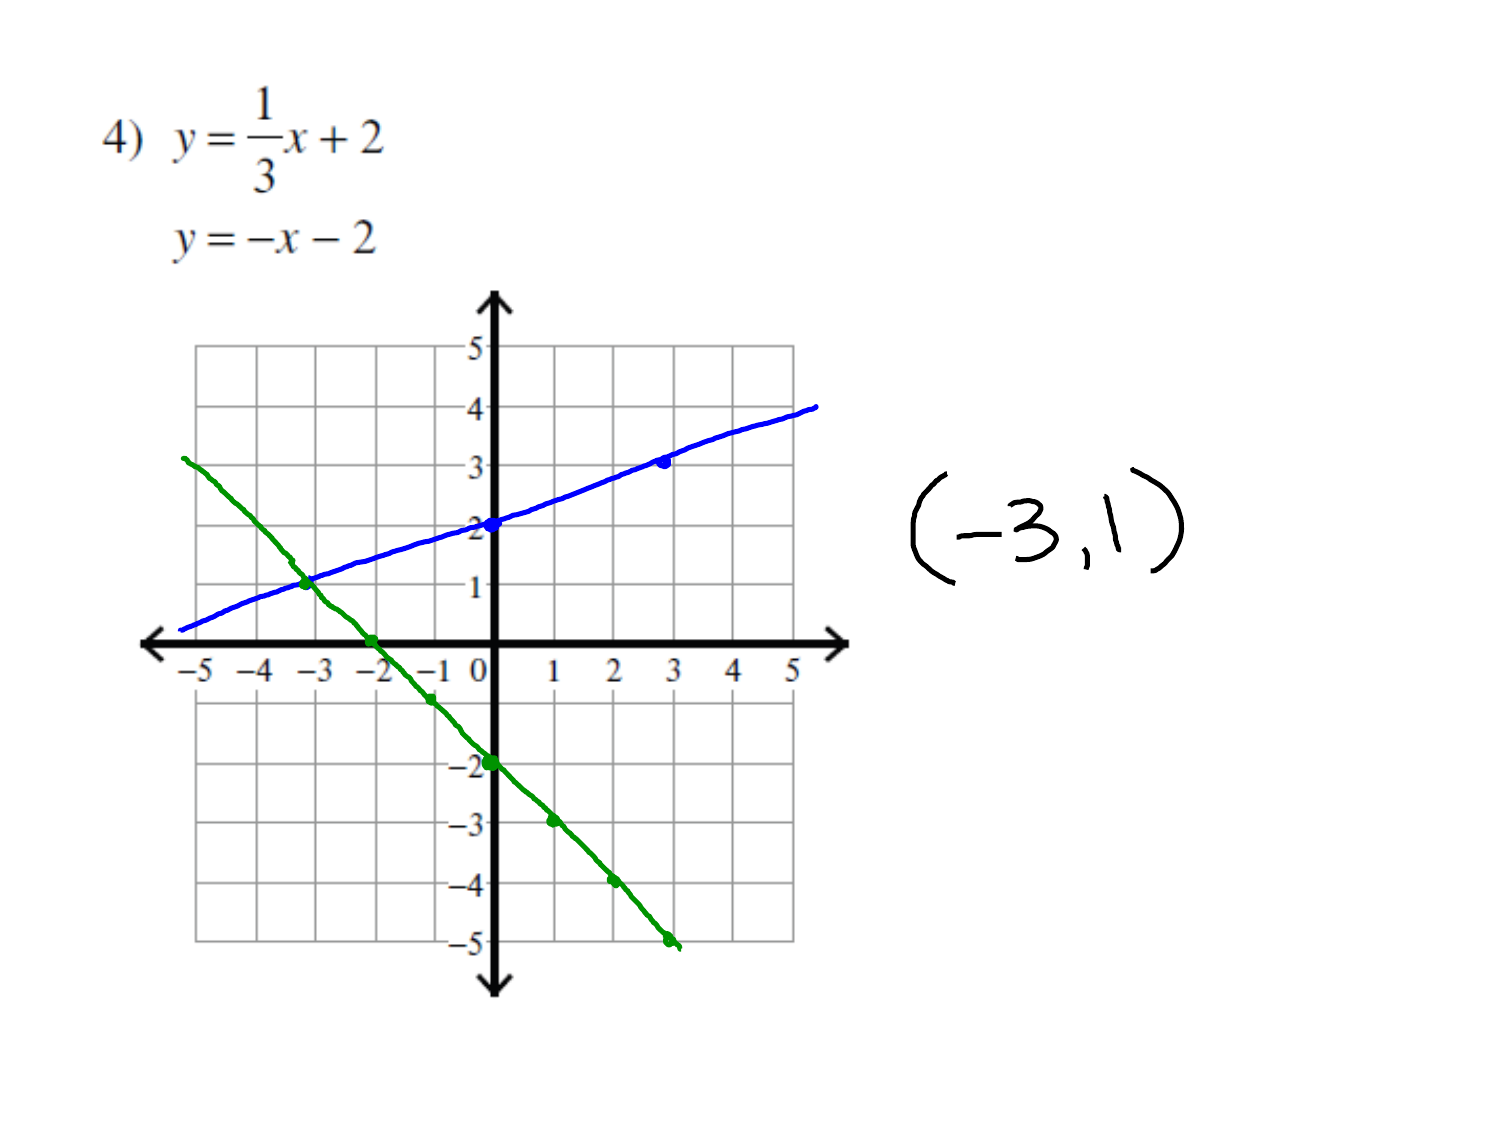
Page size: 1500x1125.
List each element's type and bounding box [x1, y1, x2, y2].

text_box [912, 469, 1182, 584]
picture [99, 74, 860, 1008]
